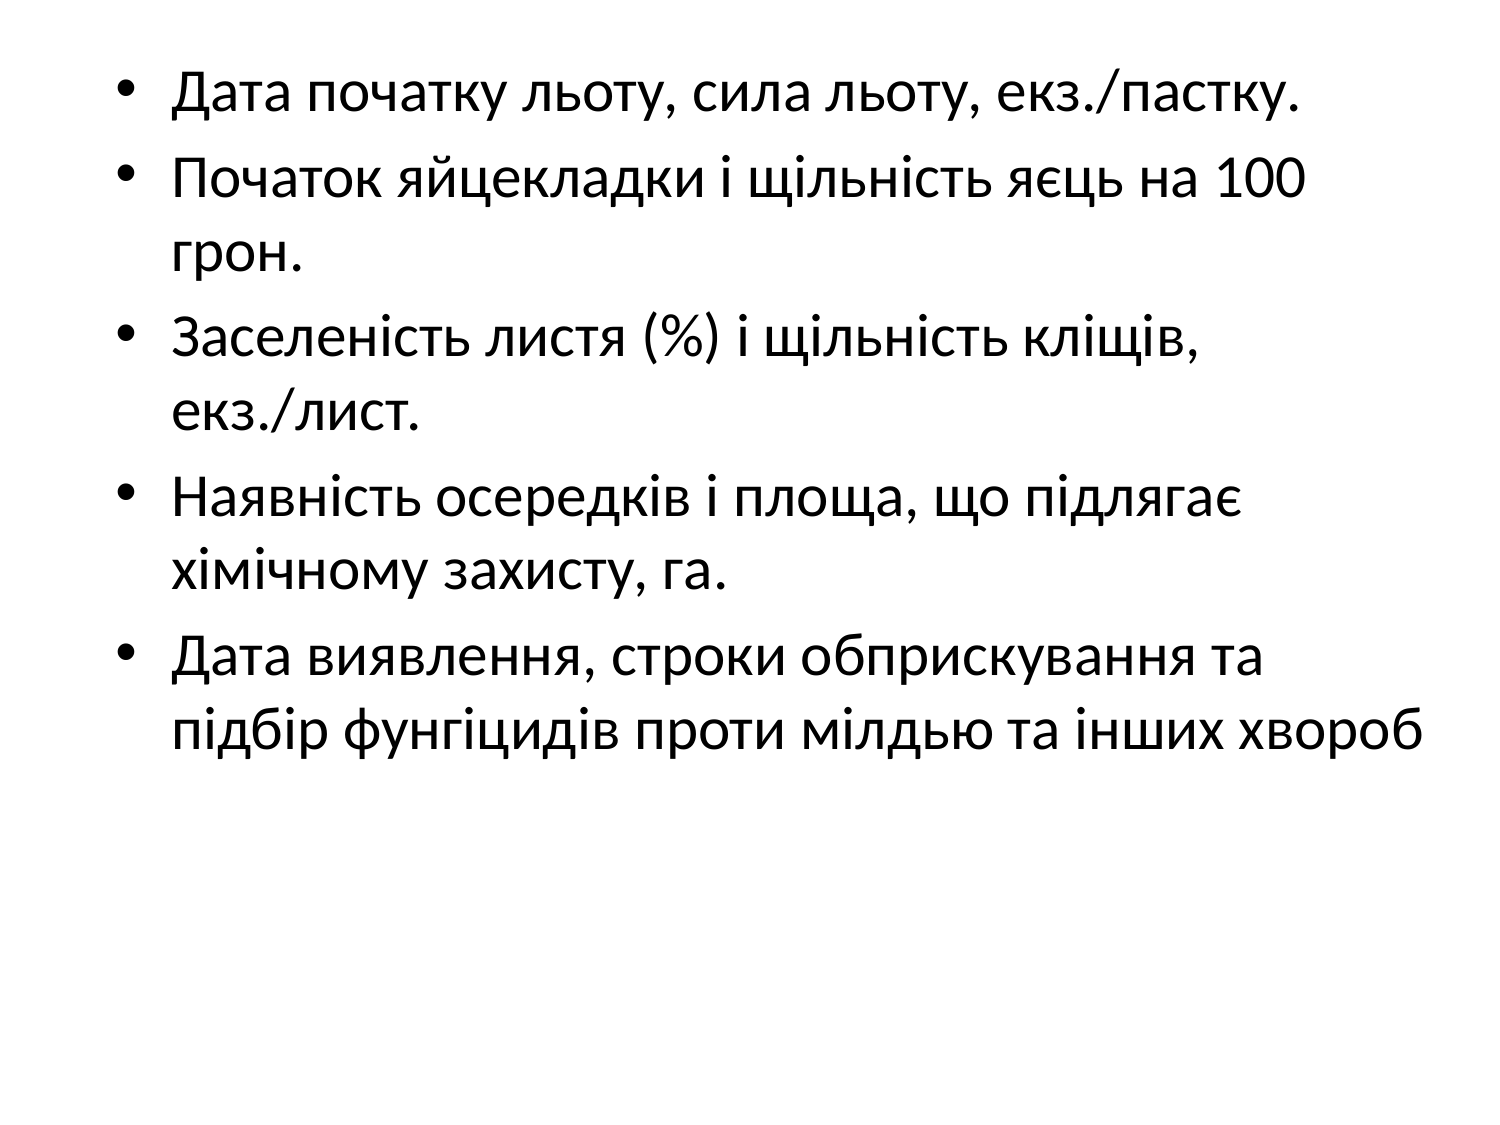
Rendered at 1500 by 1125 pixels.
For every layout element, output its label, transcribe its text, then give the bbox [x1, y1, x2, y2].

list Дата початку льоту, сила льоту, екз./пастку. Початок яйцекладки і щільність яєць на 100 грон. Заселеність листя (%) і щільність кліщів, екз./лист. Наявність осередків і площа, що підлягає хімічному захисту, га. Дата виявлення, строки обприскування та підбір фунгіцидів проти мілдью та інших хвороб [100, 42, 1451, 786]
